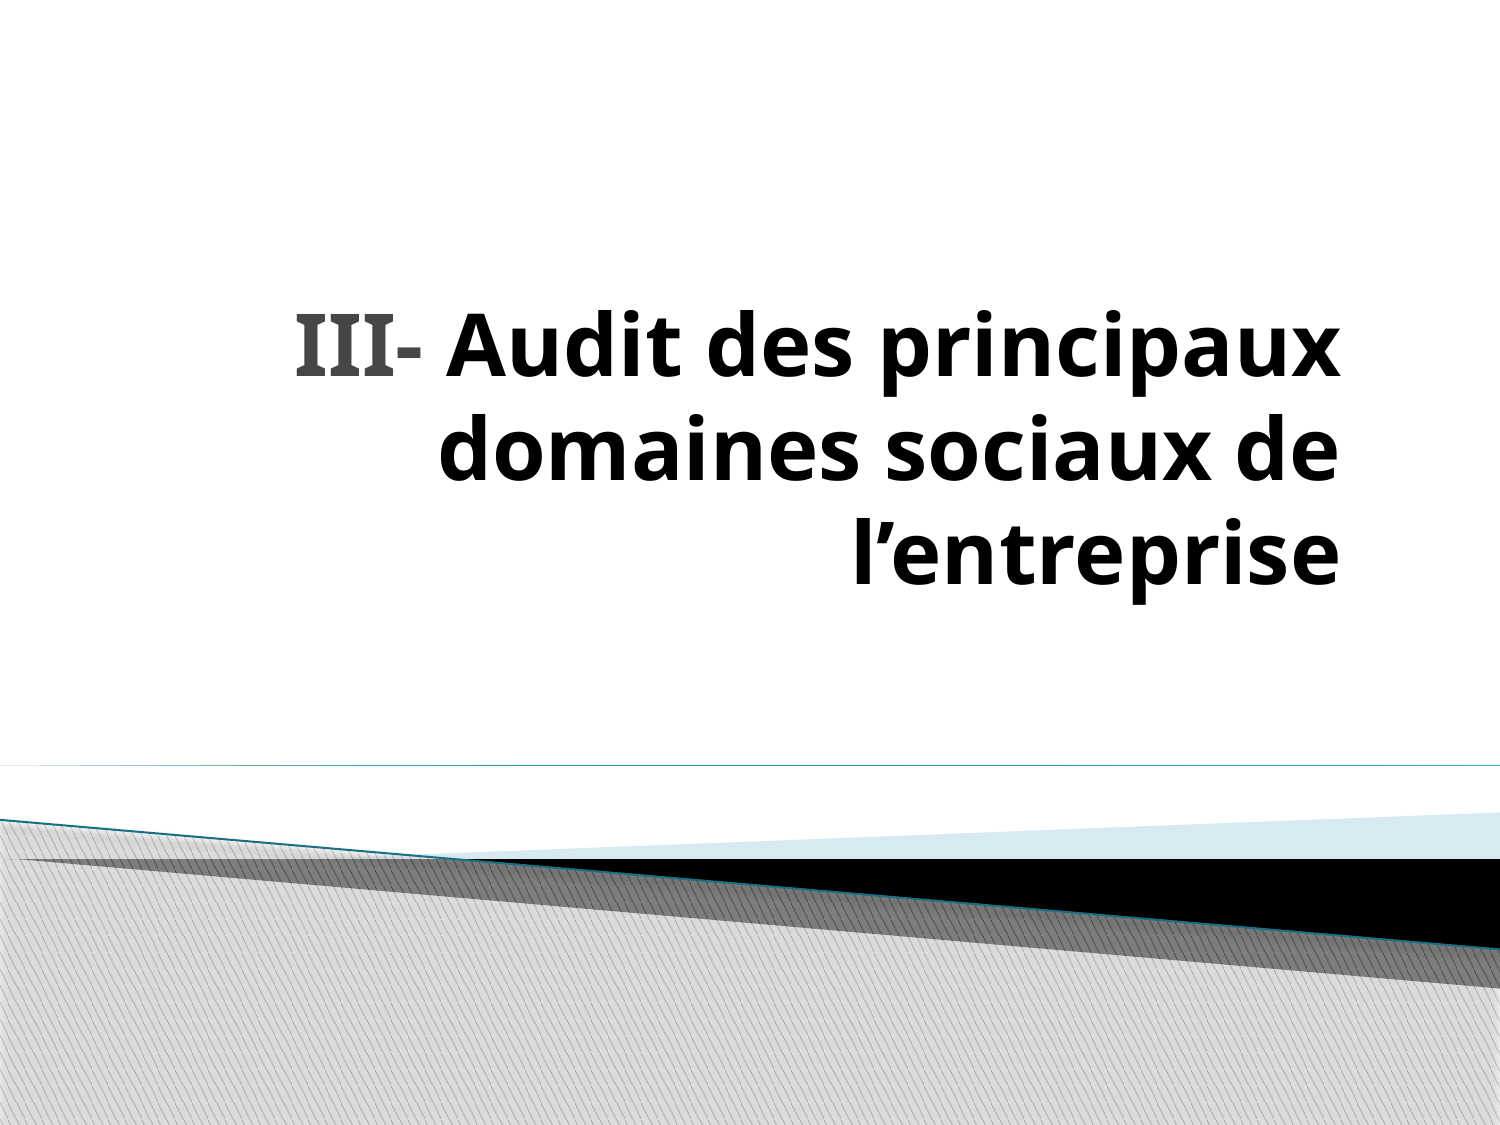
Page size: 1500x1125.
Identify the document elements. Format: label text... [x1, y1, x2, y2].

title III- Audit des principaux domaines sociaux de l’entreprise [82, 281, 1357, 610]
picture [5, 859, 1500, 989]
